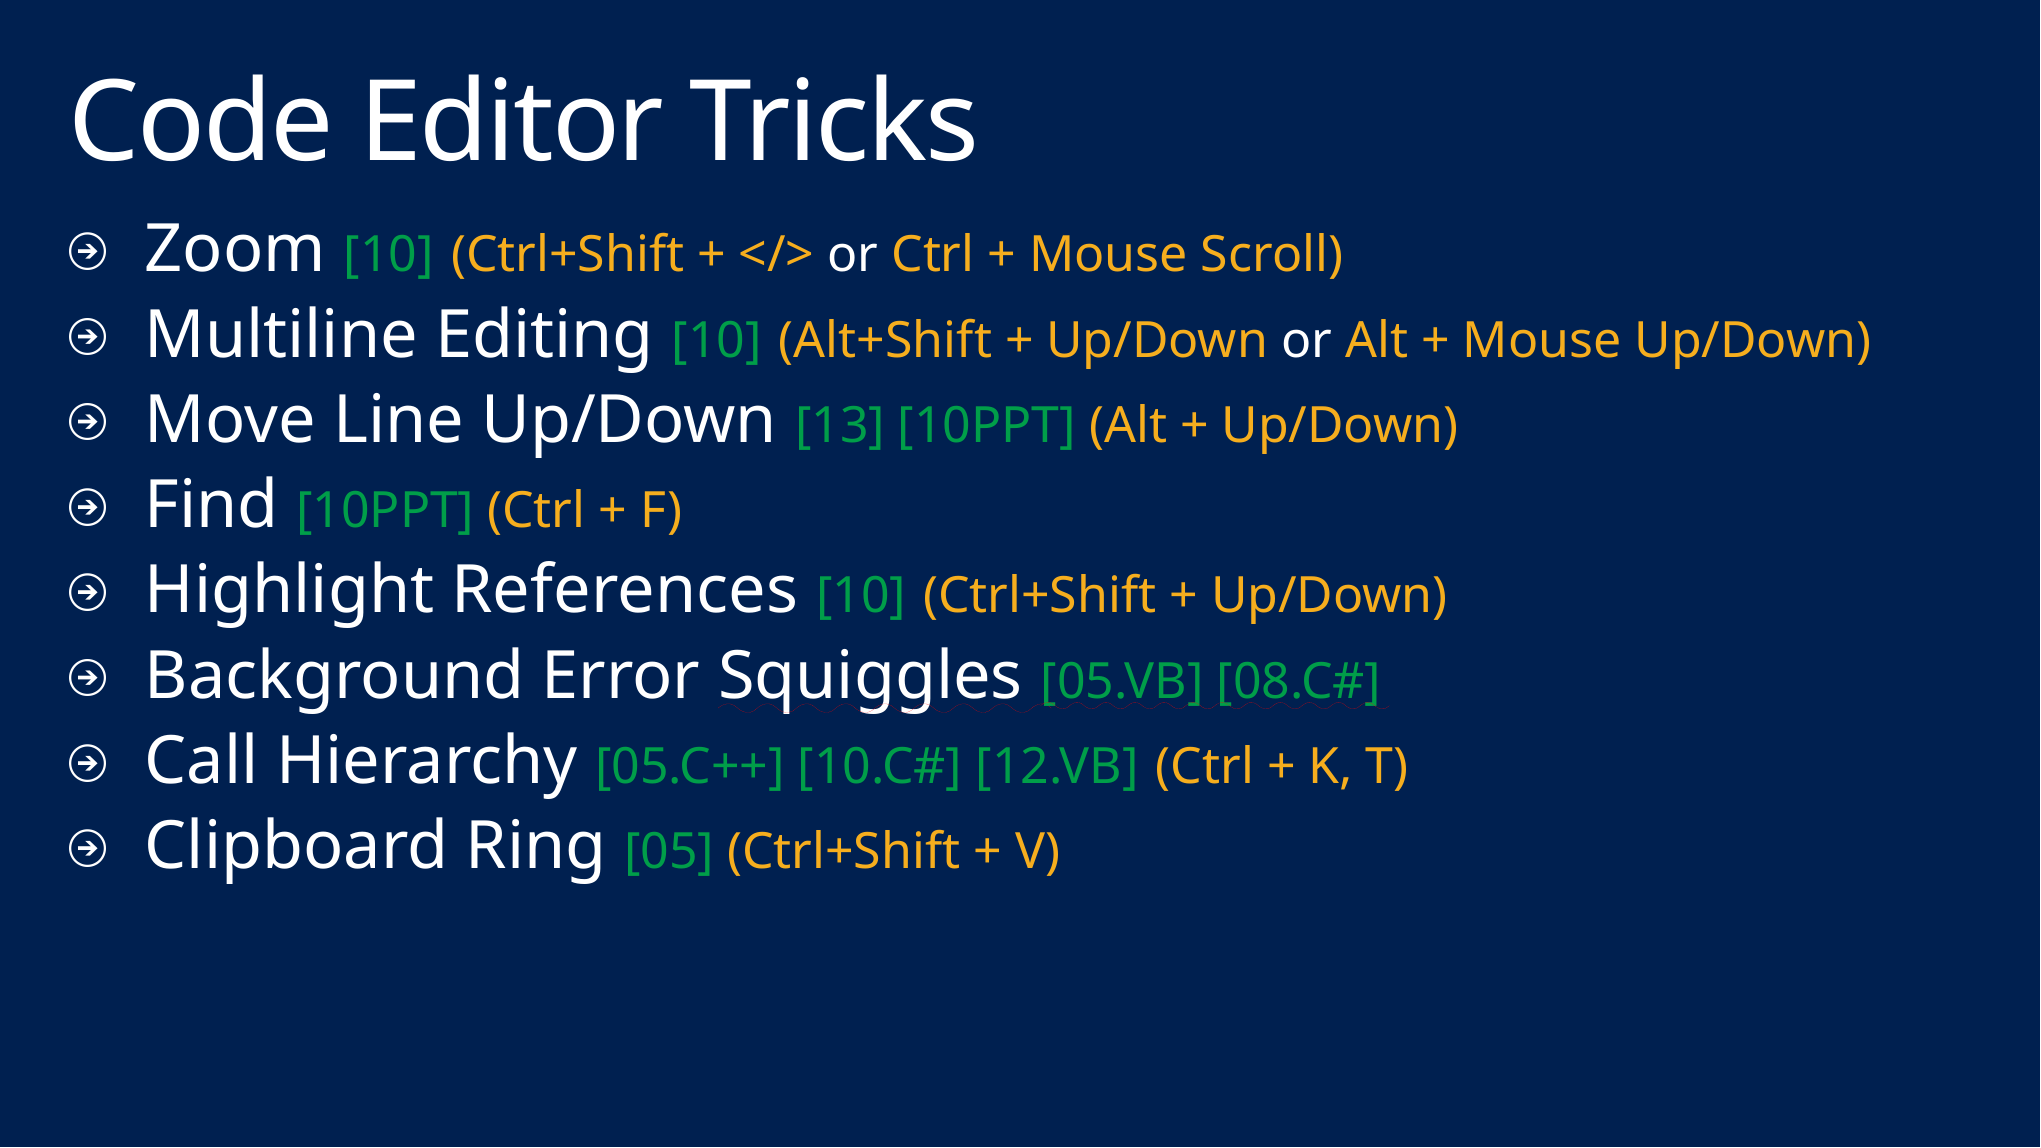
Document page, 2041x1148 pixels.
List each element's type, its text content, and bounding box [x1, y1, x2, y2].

list Zoom [10] (Ctrl+Shift + </> or Ctrl + Mouse Scroll) Multiline Editing [10] (Alt+Shift + Up/Down or Alt + Mouse Up/Down) Move Line Up/Down [13] [10PPT] (Alt + Up/Down) Find [10PPT] (Ctrl + F) Highlight References [10] (Ctrl+Shift + Up/Down) Background Error Squiggles [05.VB] [08.C#] Call Hierarchy [05.C++] [10.C#] [12.VB] (Ctrl + K, T) Clipboard Ring [05] (Ctrl+Shift + V) [45, 199, 1996, 925]
picture [69, 734, 116, 782]
title Code Editor Tricks [45, 48, 1996, 199]
picture [69, 222, 116, 270]
picture [69, 478, 116, 526]
picture [69, 308, 116, 355]
picture [69, 393, 116, 440]
picture [69, 649, 116, 696]
picture [69, 563, 116, 611]
picture [69, 819, 116, 867]
